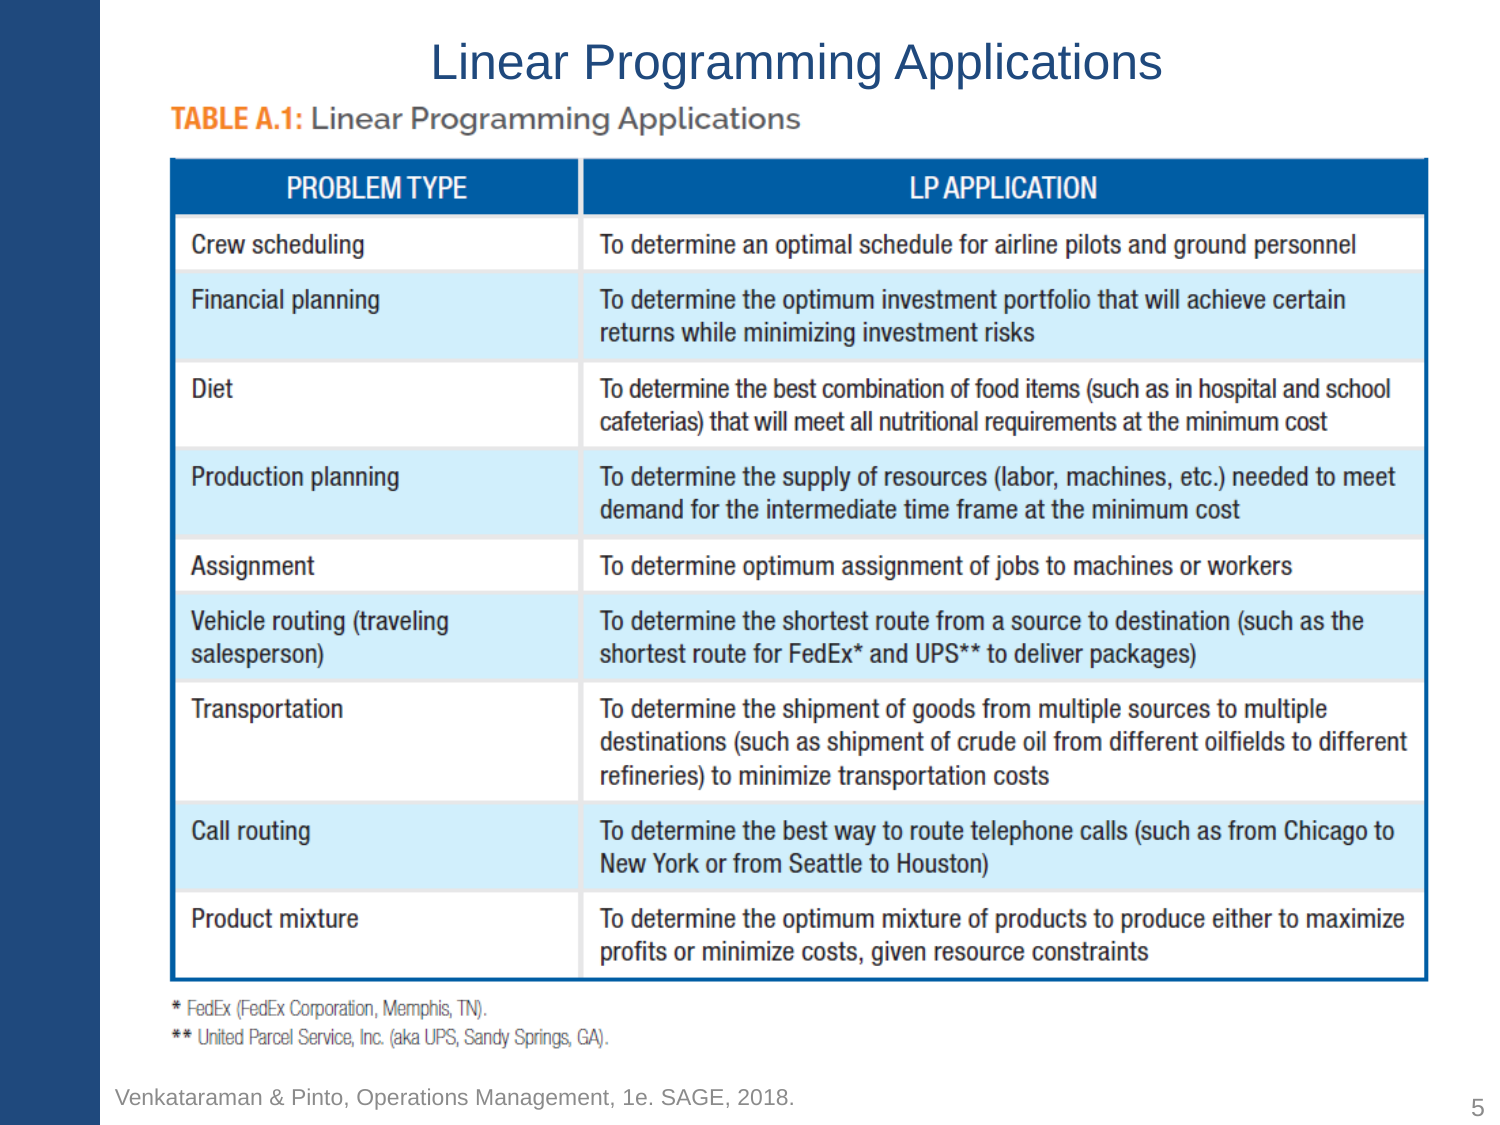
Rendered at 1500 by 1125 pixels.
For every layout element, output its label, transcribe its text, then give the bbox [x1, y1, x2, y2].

footer Venkataraman & Pinto, Operations Management, 1e. SAGE, 2018. [99, 1074, 1250, 1125]
picture [162, 99, 1457, 1063]
title Linear Programming Applications [165, 6, 1429, 98]
slide_number 5 [1425, 1087, 1500, 1125]
